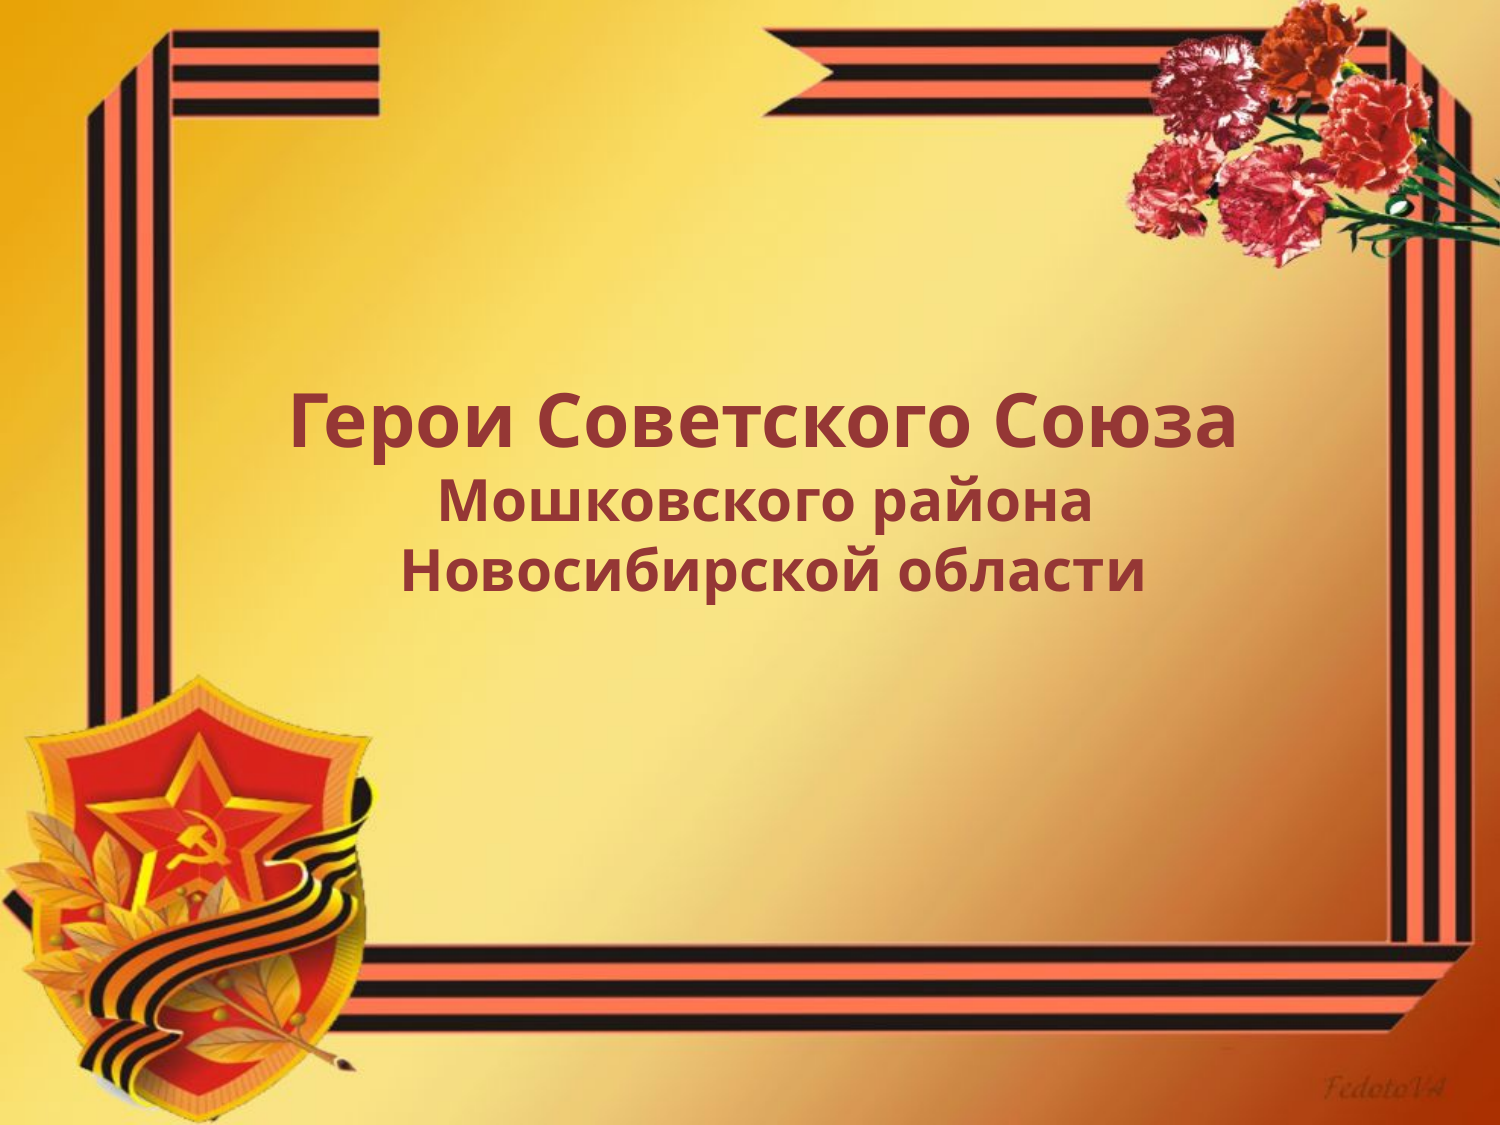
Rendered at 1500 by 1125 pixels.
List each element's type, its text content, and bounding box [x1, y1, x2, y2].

picture [0, 0, 1500, 1125]
title Герои Советского Союза Мошковского района Новосибирской области [194, 385, 1353, 591]
